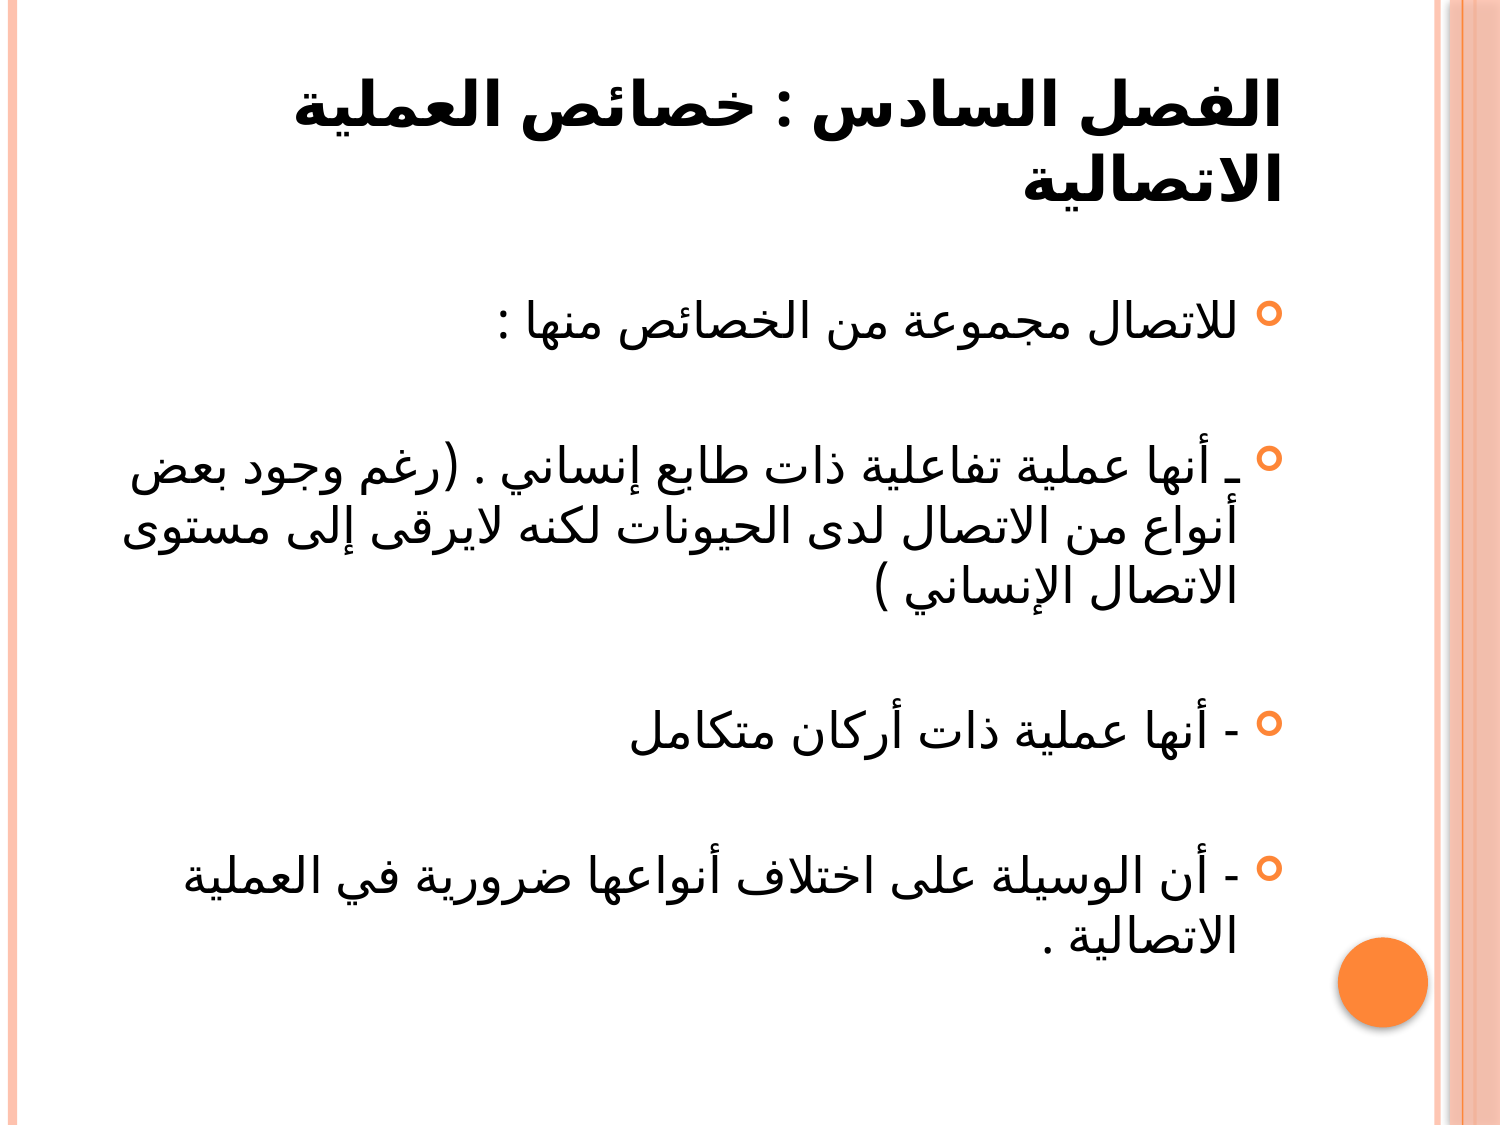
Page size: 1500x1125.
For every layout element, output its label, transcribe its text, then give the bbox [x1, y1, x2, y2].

title الفصل السادس : خصائص العملية الاتصالية [75, 45, 1300, 233]
list للاتصال مجموعة من الخصائص منها : ـ أنها عملية تفاعلية ذات طابع إنساني . (رغم وجود بعض أنواع من الاتصال لدى الحيونات لكنه لايرقى إلى مستوى الاتصال الإنساني ) - أنها عملية ذات أركان متكامل - أن الوسيلة على اختلاف أنواعها ضرورية في العملية الاتصالية . [75, 262, 1300, 1062]
